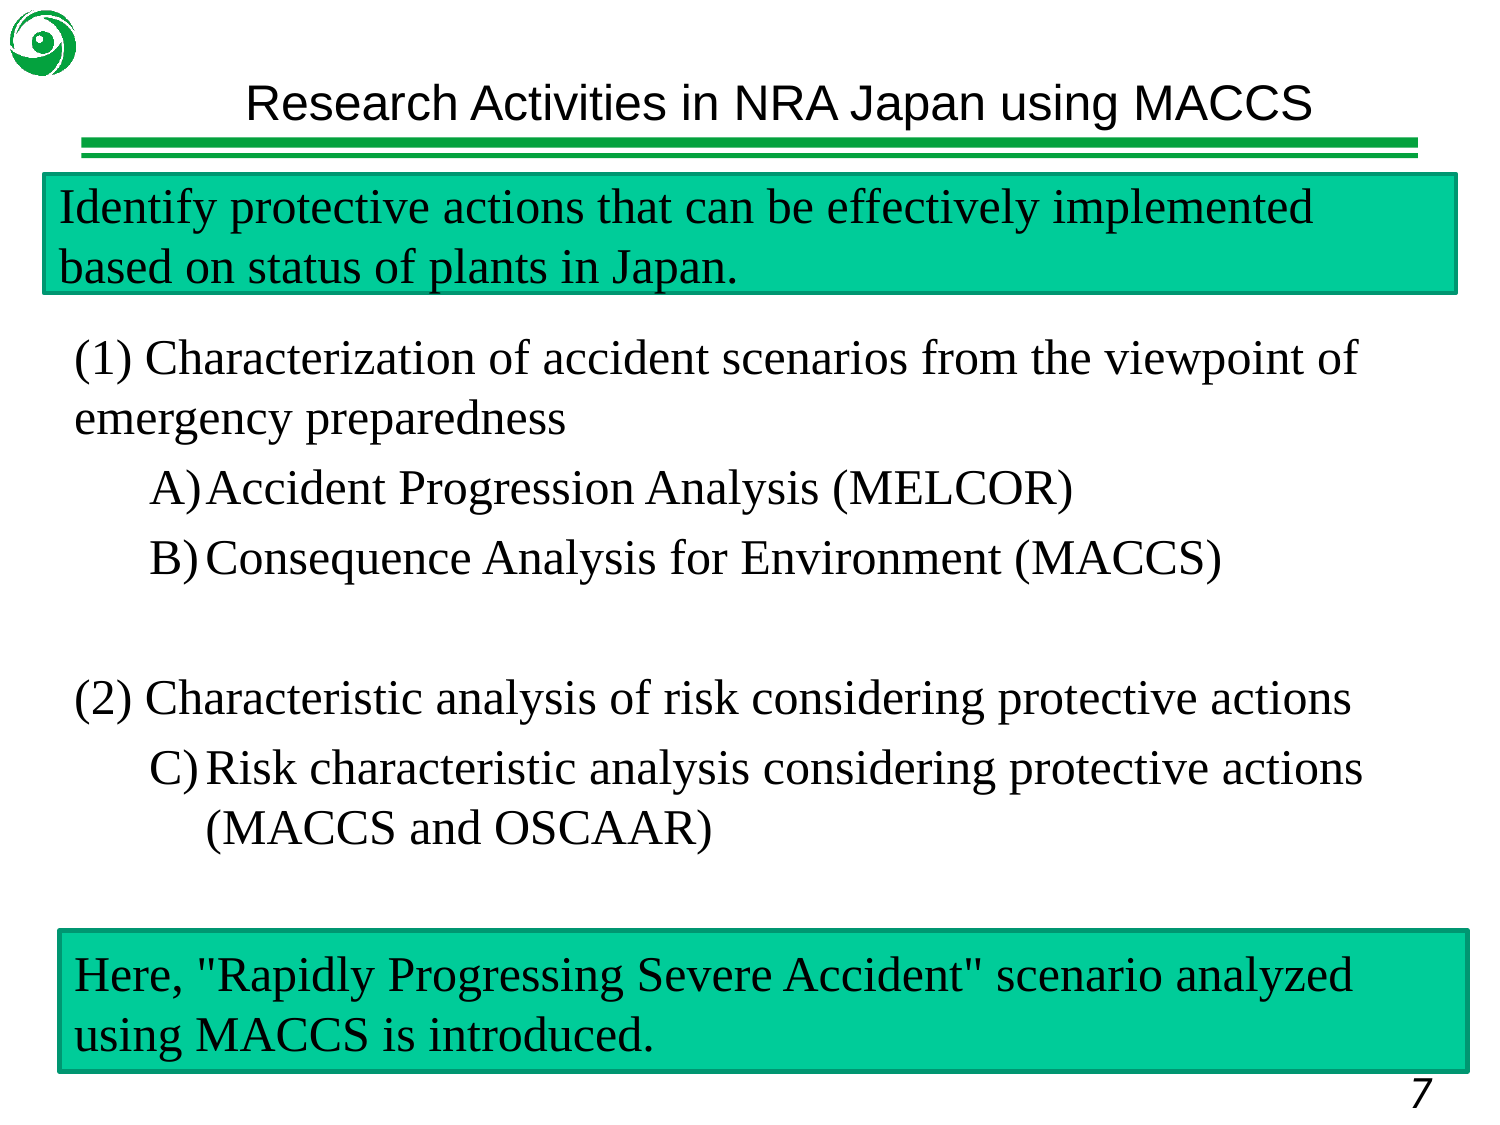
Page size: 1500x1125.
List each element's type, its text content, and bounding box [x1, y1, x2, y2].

text_box Here, "Rapidly Progressing Severe Accident" scenario analyzed using MACCS is introduced. [57, 928, 1470, 1074]
list (1) Characterization of accident scenarios from the viewpoint of emergency preparedness Accident Progression Analysis (MELCOR) Consequence Analysis for Environment (MACCS) (2) Characteristic analysis of risk considering protective actions Risk characteristic analysis considering protective actions (MACCS and OSCAAR) [59, 317, 1500, 1020]
picture [0, 0, 88, 88]
title Research Activities in NRA Japan using MACCS [87, 42, 1472, 138]
text_box Identify protective actions that can be effectively implemented based on status of plants in Japan. [42, 172, 1458, 295]
